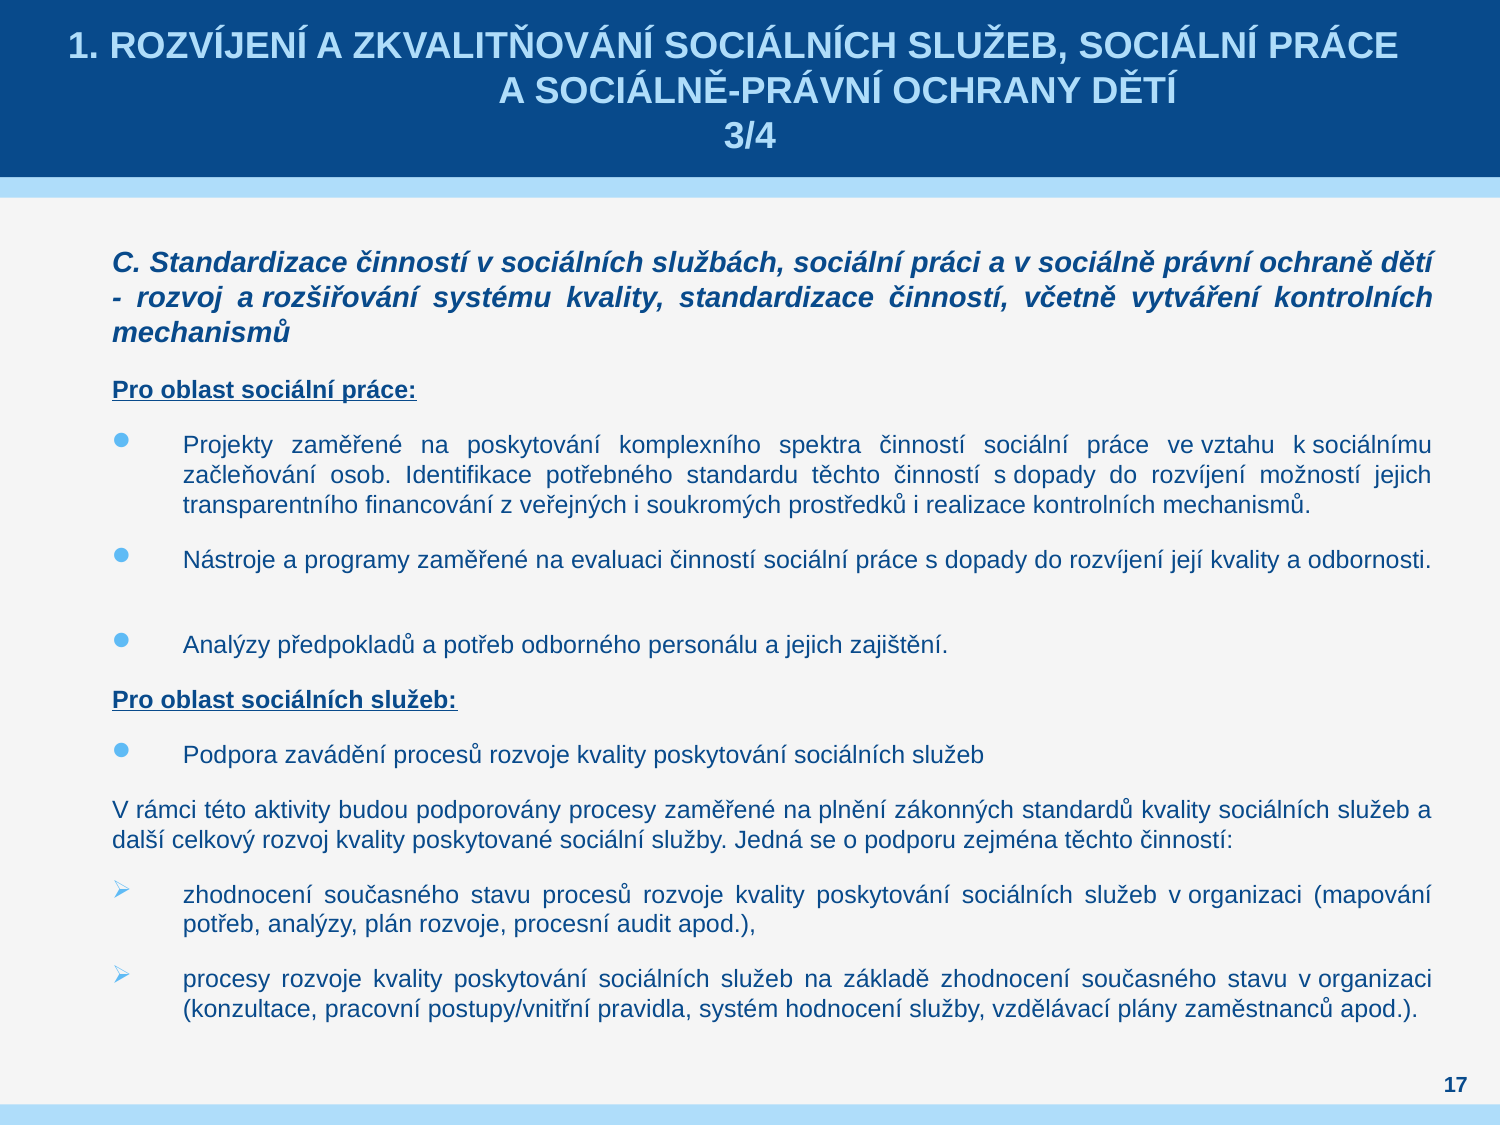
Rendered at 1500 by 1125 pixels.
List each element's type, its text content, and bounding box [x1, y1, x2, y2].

title 1. Rozvíjení a zkvalitňování sociálních služeb, sociální práce a sociálně-právní ochrany dětí 3/4 [59, 0, 1441, 178]
list C. Standardizace činností v sociálních službách, sociální práci a v sociálně právní ochraně dětí - rozvoj a rozšiřování systému kvality, standardizace činností, včetně vytváření kontrolních mechanismů Pro oblast sociální práce: Projekty zaměřené na poskytování komplexního spektra činností sociální práce ve vztahu k sociálnímu začleňování osob. Identifikace potřebného standardu těchto činností s dopady do rozvíjení možností jejich transparentního financování z veřejných i soukromých prostředků i realizace kontrolních mechanismů. Nástroje a programy zaměřené na evaluaci činností sociální práce s dopady do rozvíjení její kvality a odbornosti. Analýzy předpokladů a potřeb odborného personálu a jejich zajištění. Pro oblast sociálních služeb: Podpora zavádění procesů rozvoje kvality poskytování sociálních služeb V rámci této aktivity budou podporovány procesy zaměřené na plnění zákonných standardů kvality sociálních služeb a další celkový rozvoj kvality poskytované sociální služby. Jedná se o podporu zejména těchto činností: zhodnocení současného stavu procesů rozvoje kvality poskytování sociálních služeb v organizaci (mapování potřeb, analýzy, plán rozvoje, procesní audit apod.), procesy rozvoje kvality poskytování sociálních služeb na základě zhodnocení současného stavu v organizaci (konzultace, pracovní postupy/vnitřní pravidla, systém hodnocení služby, vzdělávací plány zaměstnanců apod.). [112, 243, 1435, 1024]
slide_number 17 [1417, 1068, 1495, 1099]
